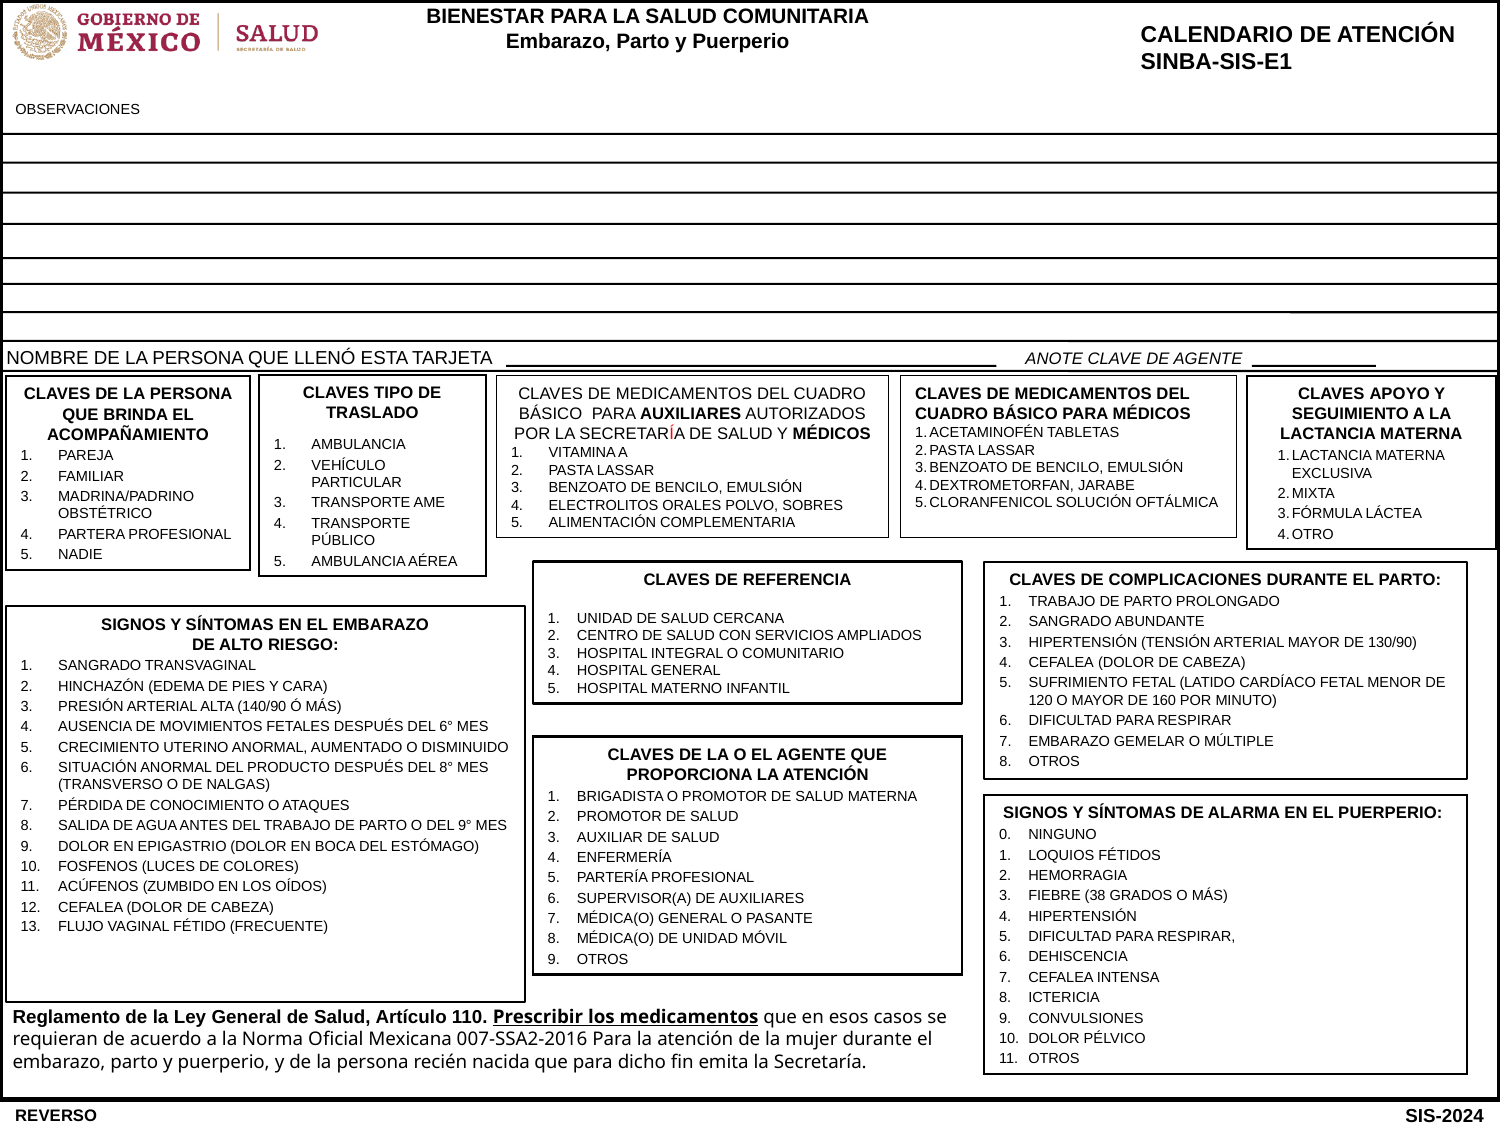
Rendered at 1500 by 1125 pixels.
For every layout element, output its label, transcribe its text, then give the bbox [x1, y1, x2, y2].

text_box CLAVES APOYO Y SEGUIMIENTO A LA LACTANCIA MATERNA LACTANCIA MATERNA EXCLUSIVA MIXTA FÓRMULA LÁCTEA OTRO [1247, 375, 1496, 550]
text_box SIGNOS Y SÍNTOMAS EN EL EMBARAZO DE ALTO RIESGO: SANGRADO TRANSVAGINAL HINCHAZÓN (EDEMA DE PIES Y CARA) PRESIÓN ARTERIAL ALTA (140/90 Ó MÁS) AUSENCIA DE MOVIMIENTOS FETALES DESPUÉS DEL 6° MES CRECIMIENTO UTERINO ANORMAL, AUMENTADO O DISMINUIDO SITUACIÓN ANORMAL DEL PRODUCTO DESPUÉS DEL 8° MES (TRANSVERSO O DE NALGAS) PÉRDIDA DE CONOCIMIENTO O ATAQUES SALIDA DE AGUA ANTES DEL TRABAJO DE PARTO O DEL 9° MES DOLOR EN EPIGASTRIO (DOLOR EN BOCA DEL ESTÓMAGO) FOSFENOS (LUCES DE COLORES) ACÚFENOS (ZUMBIDO EN LOS OÍDOS) CEFALEA (DOLOR DE CABEZA) FLUJO VAGINAL FÉTIDO (FRECUENTE) [5, 605, 525, 1003]
text_box [1106, 5, 1480, 81]
text_box CLAVES DE LA O EL AGENTE QUE PROPORCIONA LA ATENCIÓN BRIGADISTA O PROMOTOR DE SALUD MATERNA PROMOTOR DE SALUD AUXILIAR DE SALUD ENFERMERÍA PARTERÍA PROFESIONAL SUPERVISOR(A) DE AUXILIARES MÉDICA(O) GENERAL O PASANTE MÉDICA(O) DE UNIDAD MÓVIL OTROS [532, 736, 963, 975]
text_box CLAVES DE LA PERSONA QUE BRINDA EL ACOMPAÑAMIENTO PAREJA FAMILIAR MADRINA/PADRINO OBSTÉTRICO PARTERA PROFESIONAL NADIE [5, 376, 251, 570]
text_box ANOTE CLAVE DE AGENTE [1010, 340, 1258, 376]
text_box CLAVES DE REFERENCIA UNIDAD DE SALUD CERCANA CENTRO DE SALUD CON SERVICIOS AMPLIADOS HOSPITAL INTEGRAL O COMUNITARIO HOSPITAL GENERAL HOSPITAL MATERNO INFANTIL [531, 559, 965, 706]
picture [2, 0, 328, 69]
text_box CLAVES DE COMPLICACIONES DURANTE EL PARTO: TRABAJO DE PARTO PROLONGADO SANGRADO ABUNDANTE HIPERTENSIÓN (TENSIÓN ARTERIAL MAYOR DE 130/90) CEFALEA (DOLOR DE CABEZA) SUFRIMIENTO FETAL (LATIDO CARDÍACO FETAL MENOR DE 120 O MAYOR DE 160 POR MINUTO) DIFICULTAD PARA RESPIRAR EMBARAZO GEMELAR O MÚLTIPLE OTROS [984, 561, 1467, 779]
text_box CALENDARIO DE ATENCIÓN SINBA-SIS-E1 [1125, 12, 1500, 82]
text_box Reglamento de la Ley General de Salud, Artículo 110. Prescribir los medicamentos que en esos casos se requieran de acuerdo a la Norma Oficial Mexicana 007-SSA2-2016 Para la atención de la mujer durante el embarazo, parto y puerperio, y de la persona recién nacida que para dicho fin emita la Secretaría. [0, 996, 992, 1080]
text_box CLAVES TIPO DE TRASLADO AMBULANCIA VEHÍCULO PARTICULAR TRANSPORTE AME TRANSPORTE PÚBLICO AMBULANCIA AÉREA [259, 376, 486, 577]
text_box NOMBRE DE LA PERSONA QUE LLENÓ ESTA TARJETA [0, 338, 618, 376]
text_box CLAVES DE MEDICAMENTOS DEL CUADRO BÁSICO PARA AUXILIARES AUTORIZADOS POR LA SECRETARÍA DE SALUD Y MÉDICOS VITAMINA A PASTA LASSAR BENZOATO DE BENCILO, EMULSIÓN ELECTROLITOS ORALES POLVO, SOBRES ALIMENTACIÓN COMPLEMENTARIA [496, 375, 889, 538]
text_box SIGNOS Y SÍNTOMAS DE ALARMA EN EL PUERPERIO: 0. NINGUNO 1. LOQUIOS FÉTIDOS 2. HEMORRAGIA 3. FIEBRE (38 GRADOS O MÁS) 4. HIPERTENSIÓN 5. DIFICULTAD PARA RESPIRAR, 6. DEHISCENCIA 7. CEFALEA INTENSA 8. ICTERICIA 9. CONVULSIONES 10. DOLOR PÉLVICO 11. OTROS [984, 794, 1467, 1075]
text_box OBSERVACIONES [0, 92, 156, 126]
text_box CLAVES DE MEDICAMENTOS DEL CUADRO BÁSICO PARA MÉDICOS ACETAMINOFÉN TABLETAS PASTA LASSAR BENZOATO DE BENCILO, EMULSIÓN DEXTROMETORFAN, JARABE CLORANFENICOL SOLUCIÓN OFTÁLMICA [900, 375, 1237, 538]
text_box REVERSO [0, 1097, 132, 1125]
